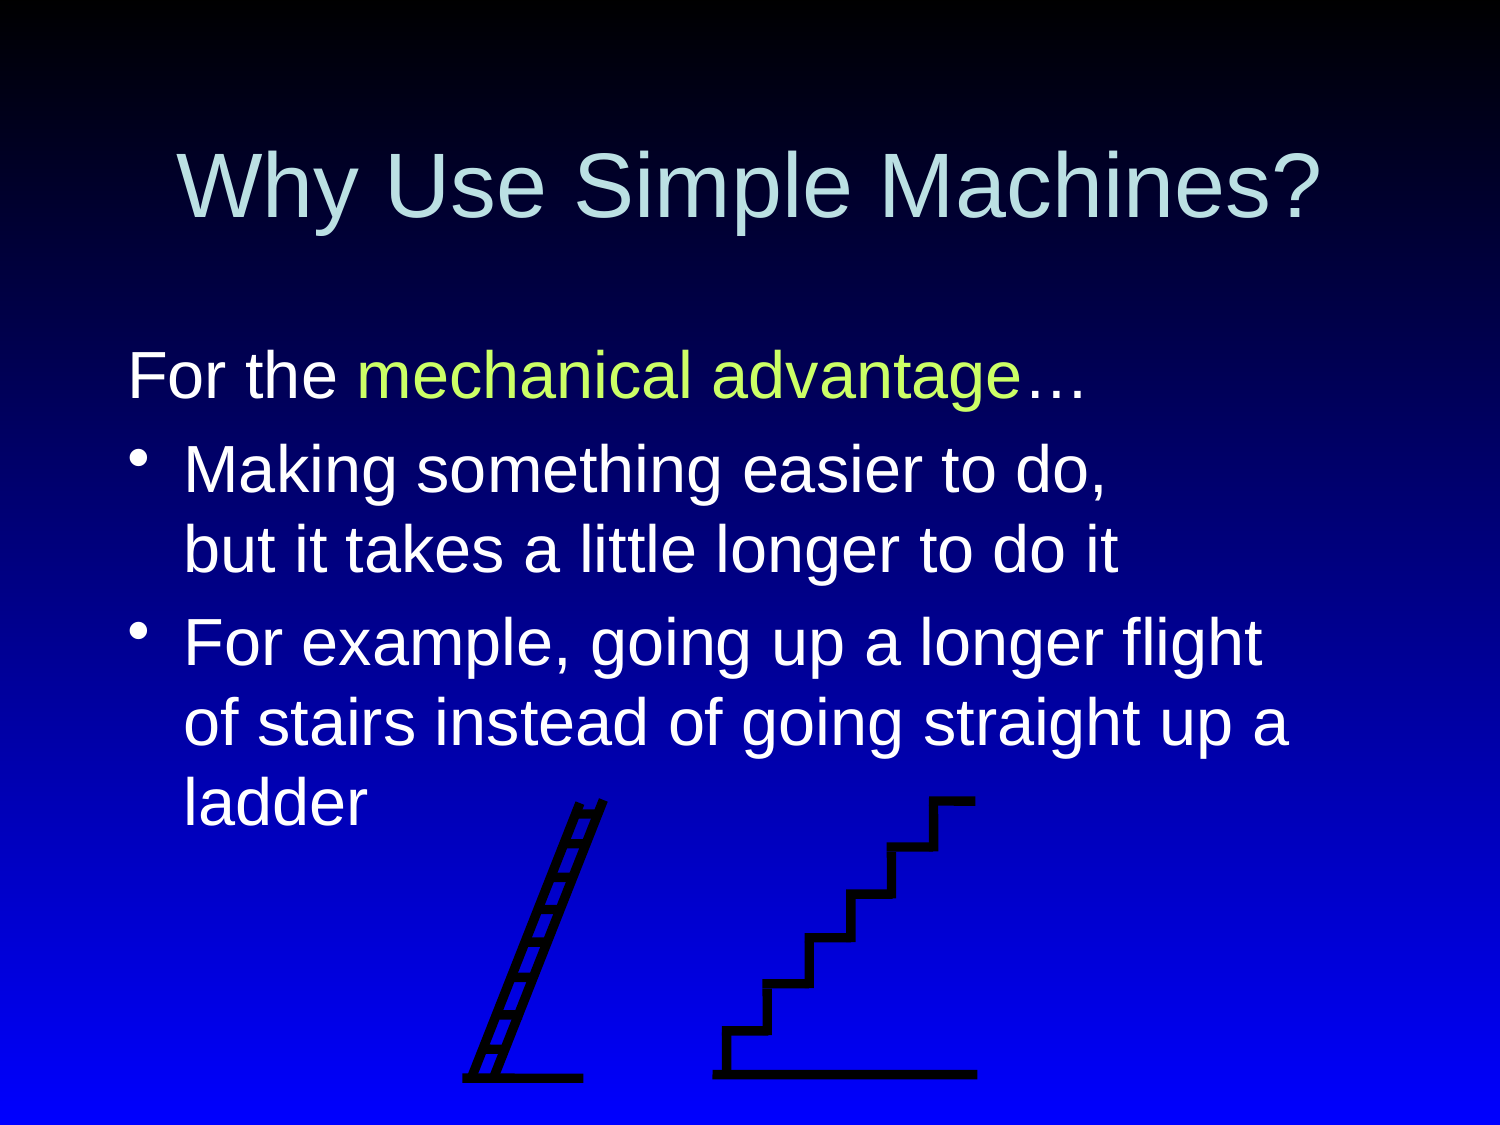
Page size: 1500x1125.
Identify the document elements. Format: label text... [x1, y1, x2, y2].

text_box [462, 799, 604, 1080]
text_box For the mechanical advantage… Making something easier to do, but it takes a little longer to do it For example, going up a longer flight of stairs instead of going straight up a ladder [112, 324, 1350, 968]
title Why Use Simple Machines? [74, 87, 1426, 276]
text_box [712, 800, 978, 1080]
